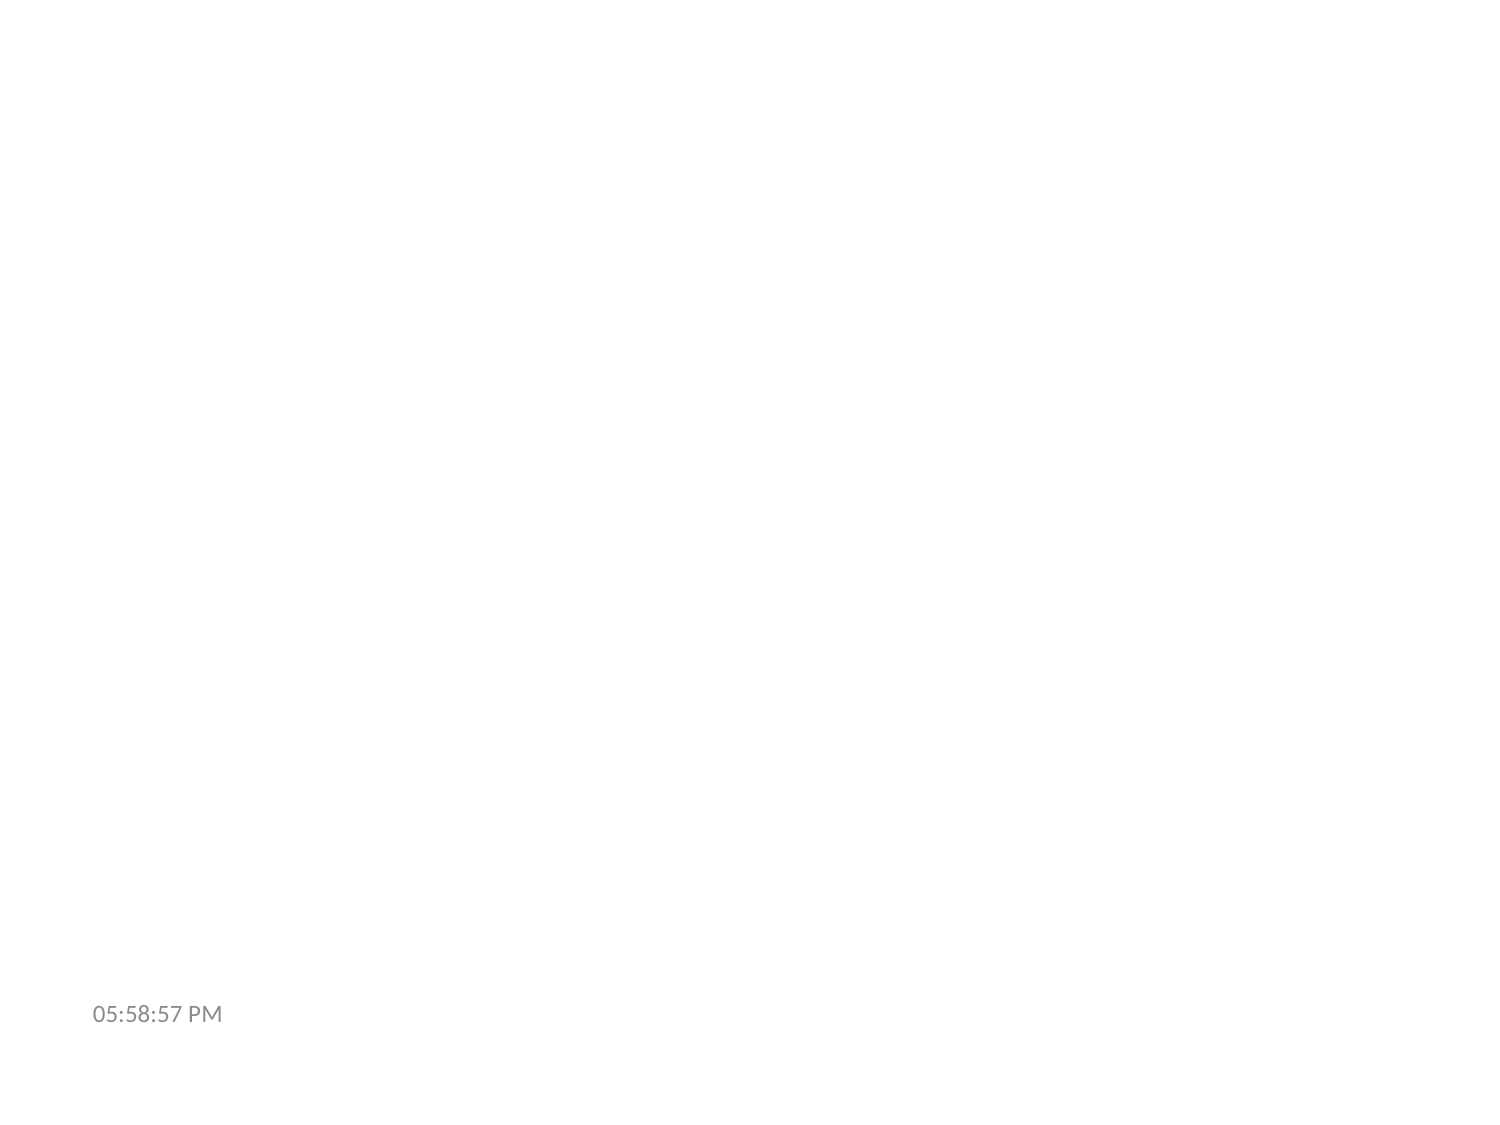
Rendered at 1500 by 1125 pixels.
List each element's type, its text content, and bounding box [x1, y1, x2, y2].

text_box 3:35:09 PM [77, 982, 428, 1043]
